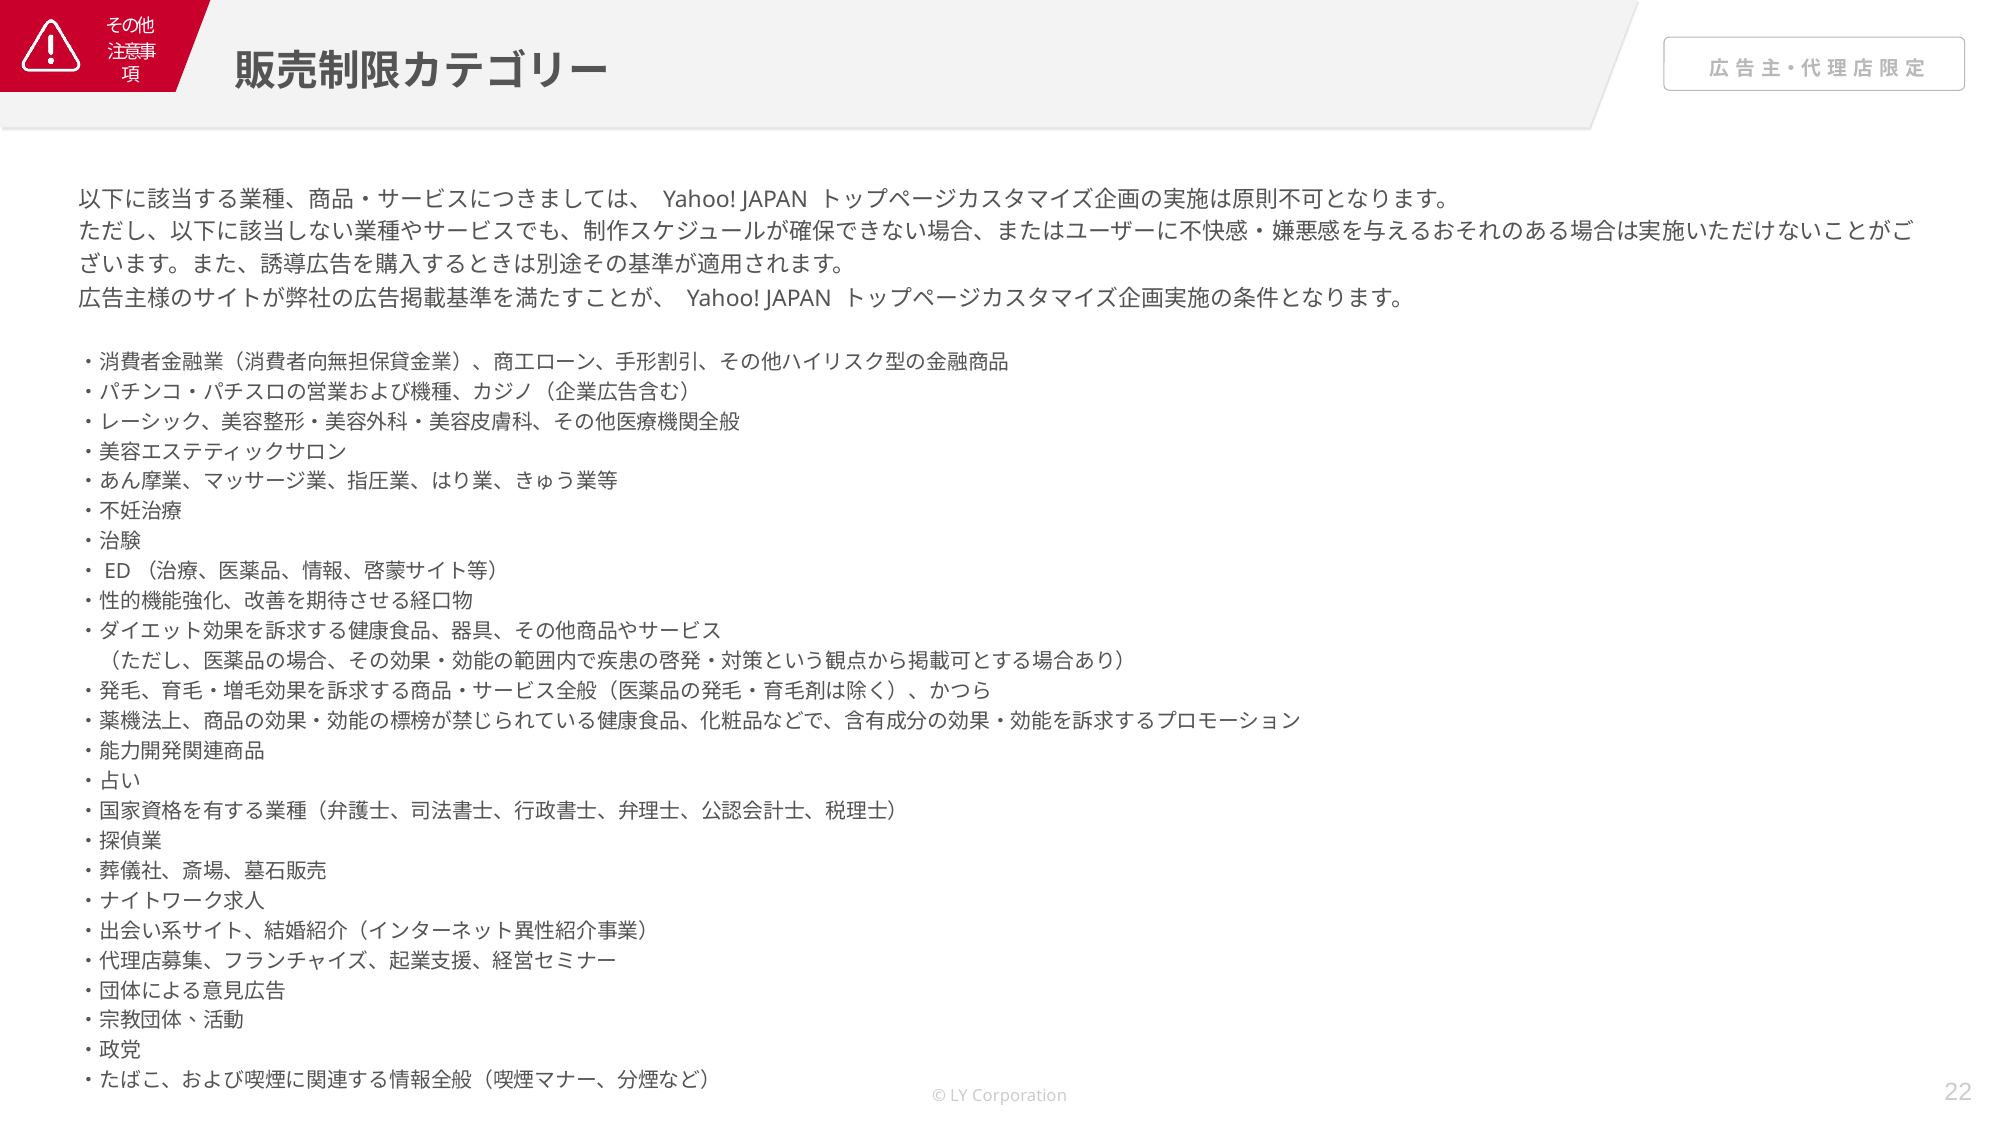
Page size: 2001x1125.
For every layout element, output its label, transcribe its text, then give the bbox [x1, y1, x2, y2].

list その他 注意事項 [98, 12, 170, 81]
text_box 以下に該当する業種、商品・サービスにつきましては、 Yahoo! JAPAN トップページカスタマイズ企画の実施は原則不可となります。 ただし、以下に該当しない業種やサービスでも、制作スケジュールが確保できない場合、またはユーザーに不快感・嫌悪感を与えるおそれのある場合は実施いただけないことがございます。また、誘導広告を購入するときは別途その基準が適用されます。 広告主様のサイトが弊社の広告掲載基準を満たすことが、 Yahoo! JAPAN トップページカスタマイズ企画実施の条件となります。 ・消費者金融業（消費者向無担保貸金業）、商工ローン、手形割引、その他ハイリスク型の金融商品 ・パチンコ・パチスロの営業および機種、カジノ（企業広告含む） ・レーシック、美容整形・美容外科・美容皮膚科、その他医療機関全般 ・美容エステティックサロン ・あん摩業、マッサージ業、指圧業、はり業、きゅう業等 ・不妊治療 ・治験 ・ED（治療、医薬品、情報、啓蒙サイト等） ・性的機能強化、改善を期待させる経口物 ・ダイエット効果を訴求する健康食品、器具、その他商品やサービス （ただし、医薬品の場合、その効果・効能の範囲内で疾患の啓発・対策という観点から掲載可とする場合あり） ・発毛、育毛・増毛効果を訴求する商品・サービス全般（医薬品の発毛・育毛剤は除く）、かつら ・薬機法上、商品の効果・効能の標榜が禁じられている健康食品、化粧品などで、含有成分の効果・効能を訴求するプロモーション ・能力開発関連商品 ・占い ・国家資格を有する業種（弁護士、司法書士、行政書士、弁理士、公認会計士、税理士） ・探偵業 ・葬儀社、斎場、墓石販売 ・ナイトワーク求人 ・出会い系サイト、結婚紹介（インターネット異性紹介事業） ・代理店募集、フランチャイズ、起業支援、経営セミナー ・団体による意見広告 ・宗教団体、活動 ・政党 ・たばこ、および喫煙に関連する情報全般（喫煙マナー、分煙など） [78, 178, 1922, 1093]
list 販売制限カテゴリー [234, 41, 1570, 97]
picture [16, 12, 84, 80]
